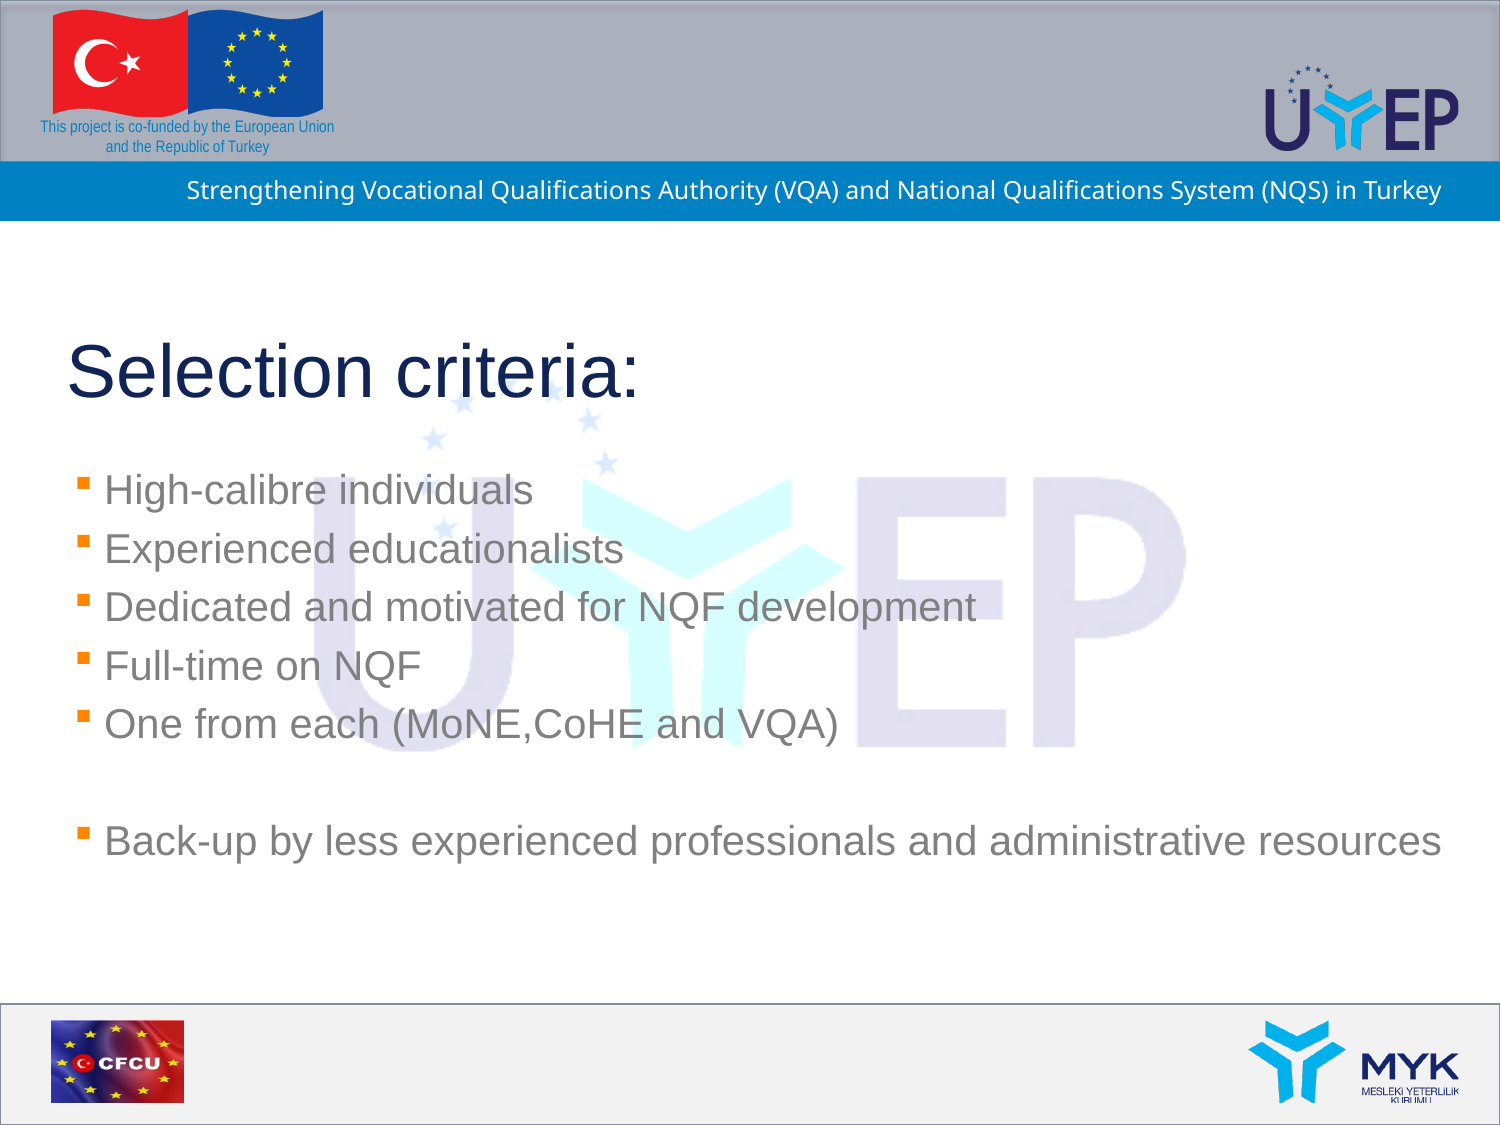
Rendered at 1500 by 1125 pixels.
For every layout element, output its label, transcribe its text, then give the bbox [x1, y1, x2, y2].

picture [280, 123, 286, 130]
title Selection criteria: [51, 315, 1459, 421]
picture [51, 1020, 184, 1103]
list High-calibre individuals Experienced educationalists Dedicated and motivated for NQF development Full-time on NQF One from each (MoNE,CoHE and VQA) Back-up by less experienced professionals and administrative resources [51, 455, 1459, 1004]
picture [49, 120, 53, 132]
